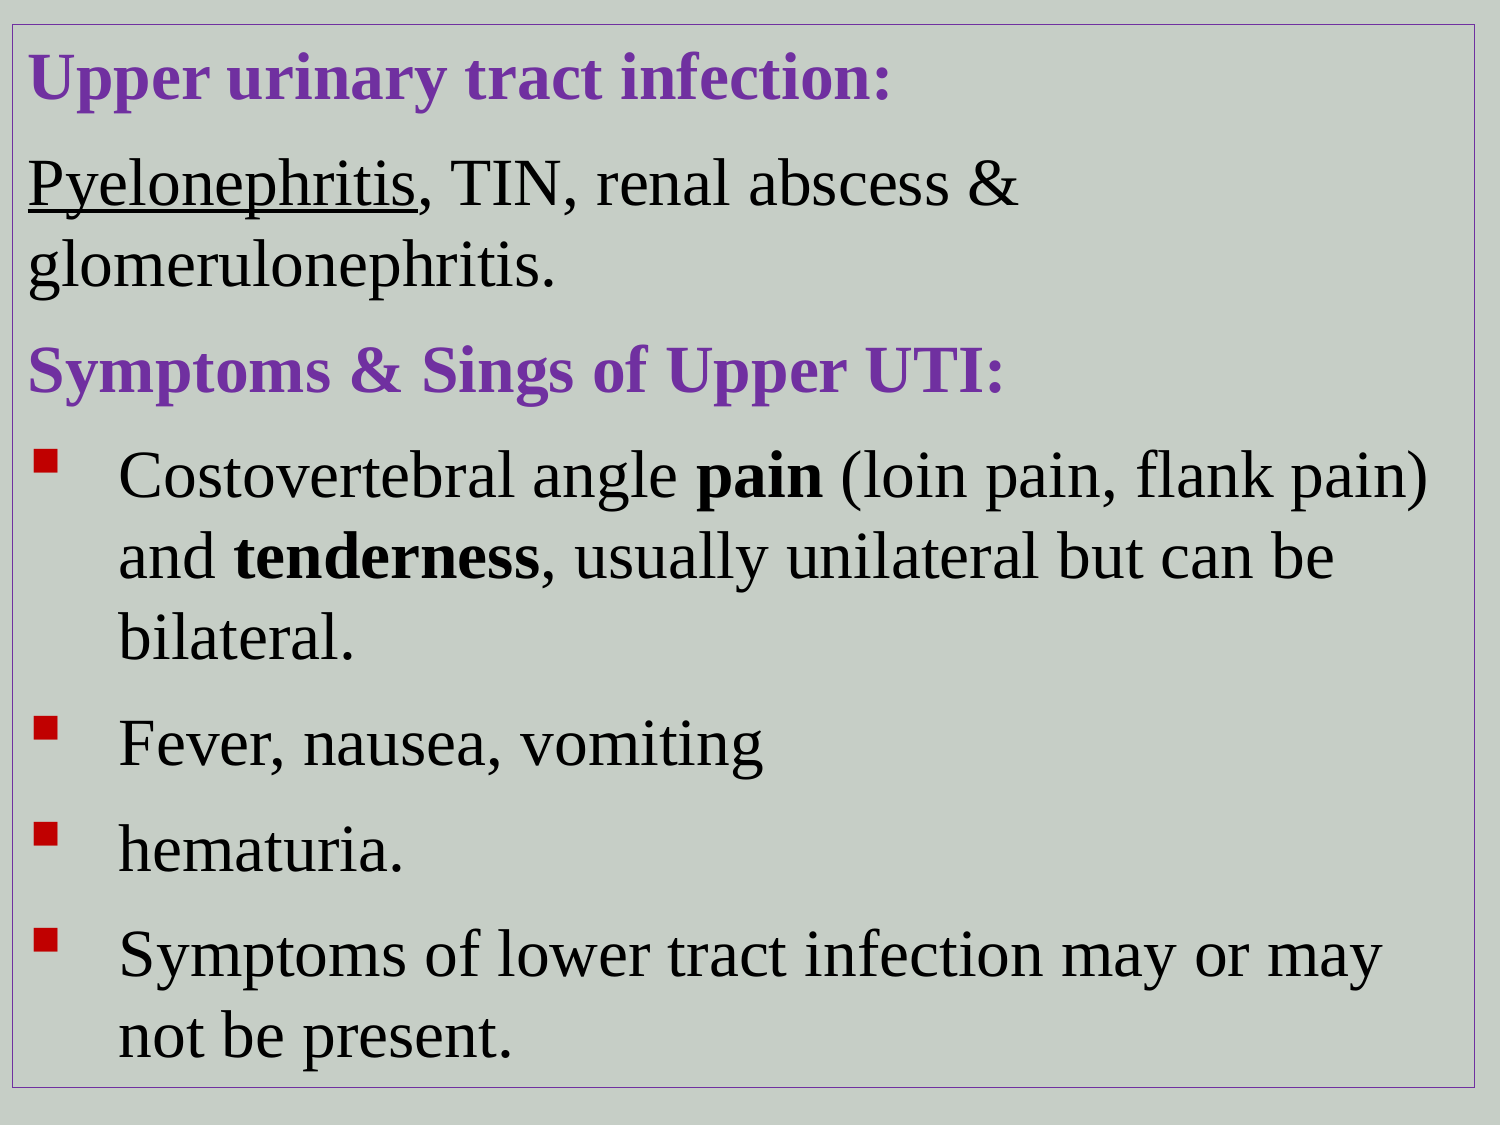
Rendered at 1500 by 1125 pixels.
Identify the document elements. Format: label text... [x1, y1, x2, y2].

subtitle Upper urinary tract infection: Pyelonephritis, TIN, renal abscess & glomerulonephritis. Symptoms & Sings of Upper UTI: Costovertebral angle pain (loin pain, flank pain) and tenderness, usually unilateral but can be bilateral. Fever, nausea, vomiting hematuria. Symptoms of lower tract infection may or may not be present. [12, 24, 1475, 1088]
